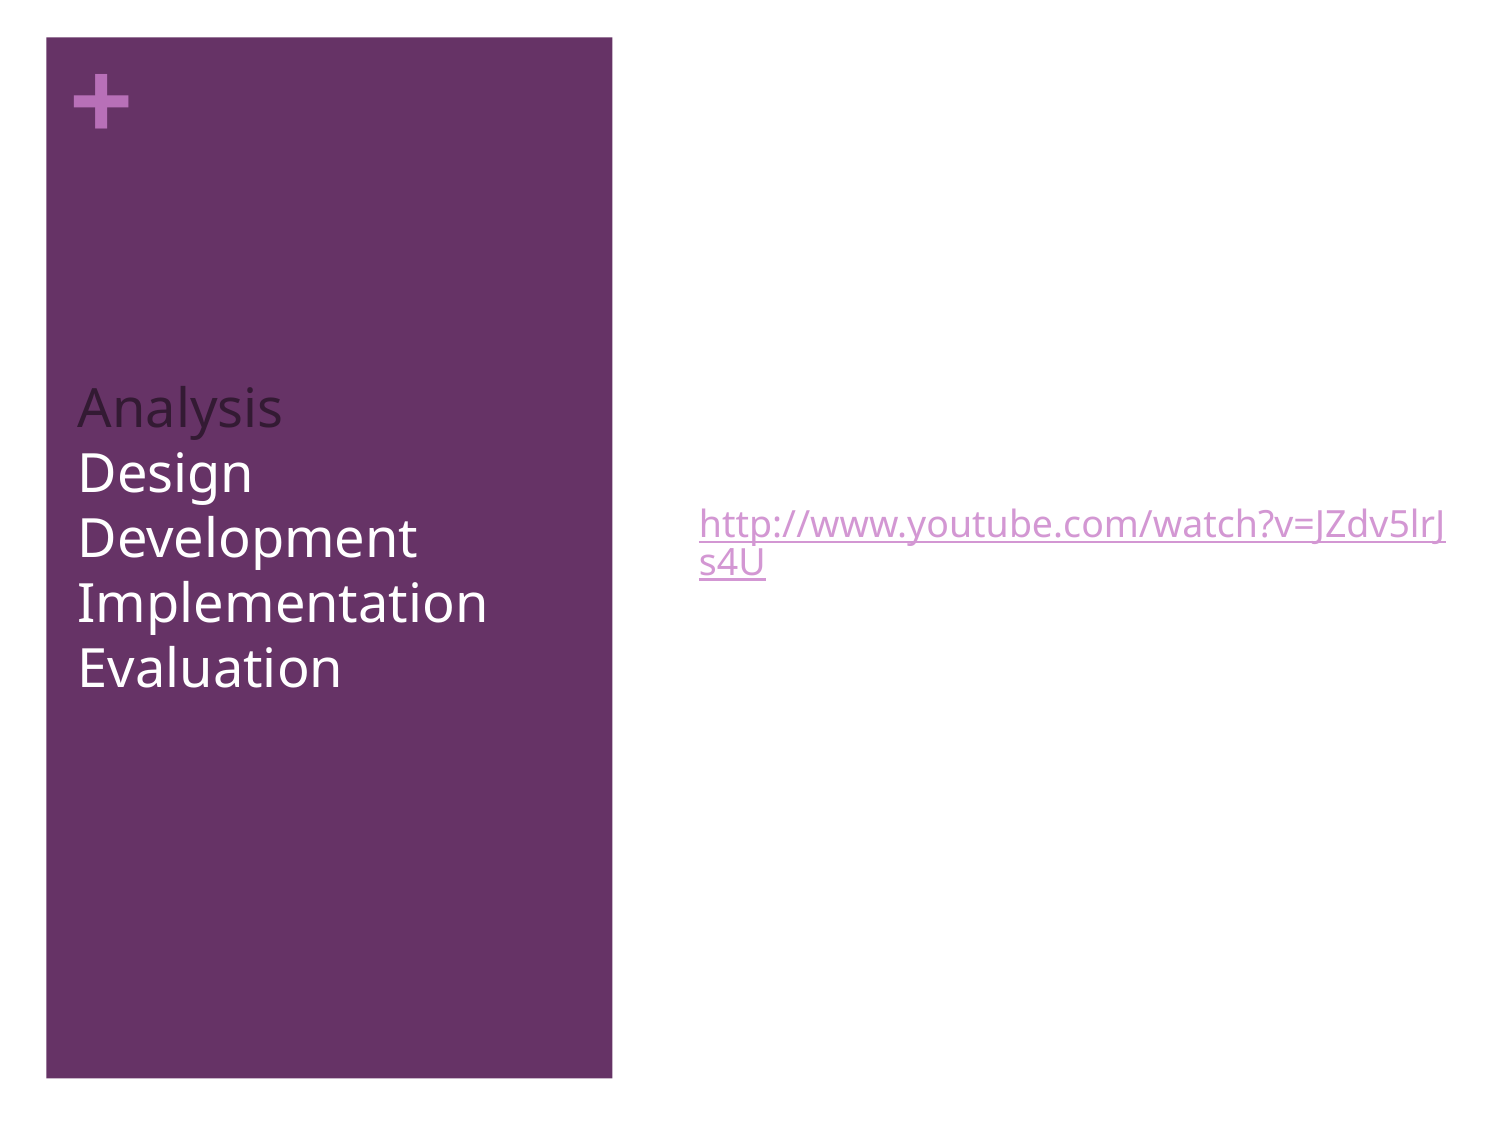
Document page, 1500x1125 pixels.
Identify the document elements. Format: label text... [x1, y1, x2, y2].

list http://www.youtube.com/watch?v=JZdv5lrJs4U [683, 405, 1475, 651]
title Analysis Design Development Implementation Evaluation [62, 337, 597, 836]
